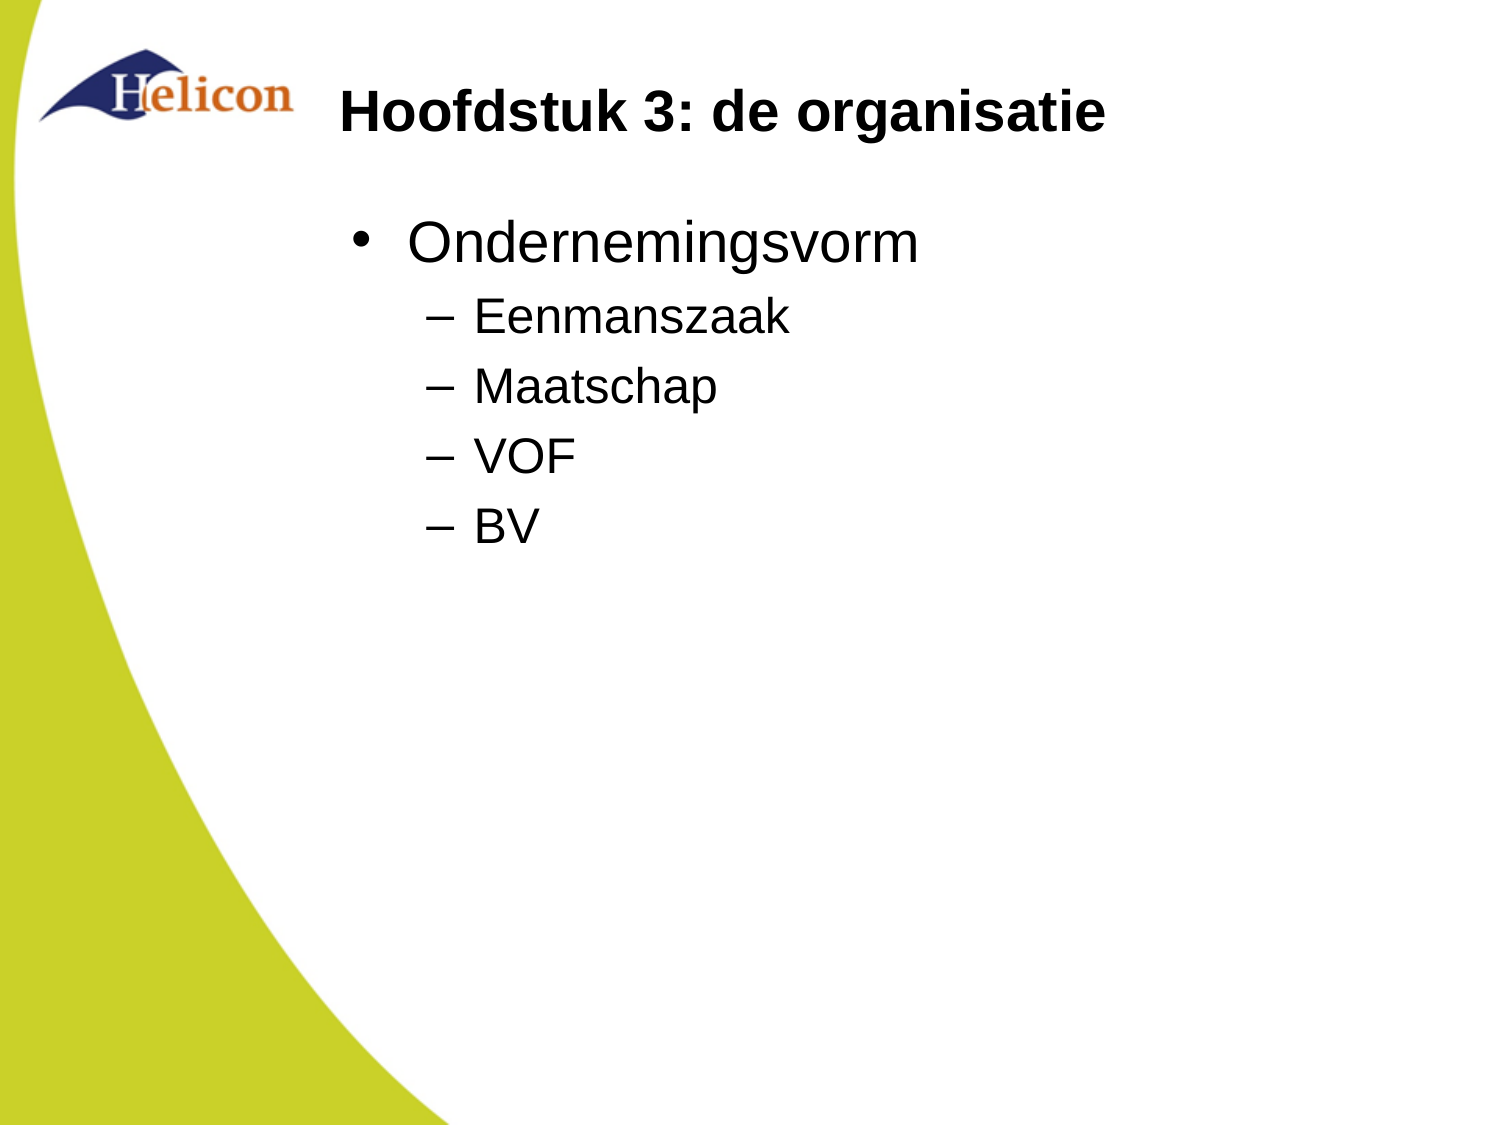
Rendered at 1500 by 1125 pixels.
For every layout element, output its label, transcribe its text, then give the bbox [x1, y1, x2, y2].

picture [0, 0, 1500, 1125]
title Hoofdstuk 3: de organisatie [324, 54, 1415, 161]
list Ondernemingsvorm Eenmanszaak Maatschap VOF BV [336, 196, 1425, 1005]
